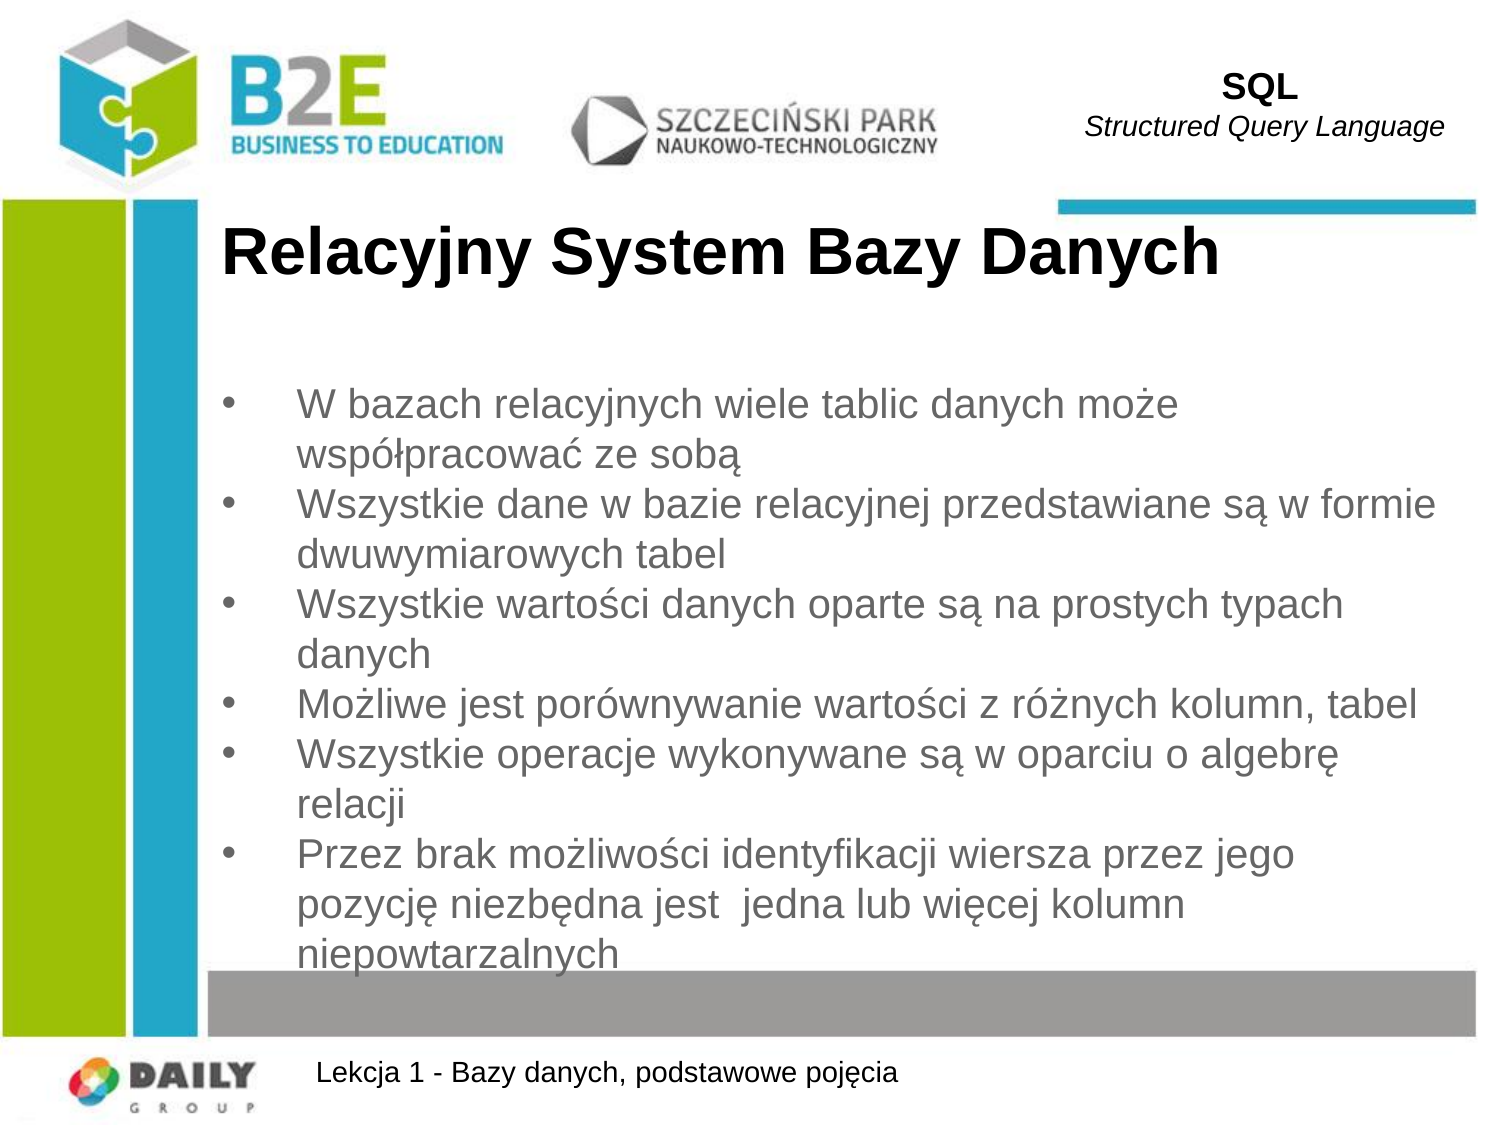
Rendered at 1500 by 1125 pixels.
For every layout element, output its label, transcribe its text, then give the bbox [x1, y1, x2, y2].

subtitle W bazach relacyjnych wiele tablic danych może współpracować ze sobą Wszystkie dane w bazie relacyjnej przedstawiane są w formie dwuwymiarowych tabel Wszystkie wartości danych oparte są na prostych typach danych Możliwe jest porównywanie wartości z różnych kolumn, tabel Wszystkie operacje wykonywane są w oparciu o algebrę relacji Przez brak możliwości identyfikacji wiersza przez jego pozycję niezbędna jest jedna lub więcej kolumn niepowtarzalnych [206, 361, 1462, 965]
text_box Lekcja 1 - Bazy danych, podstawowe pojęcia [301, 1046, 1034, 1096]
title Relacyjny System Bazy Danych [206, 174, 1400, 303]
text_box SQL Structured Query Language [1069, 54, 1461, 150]
picture [0, 0, 1500, 1125]
